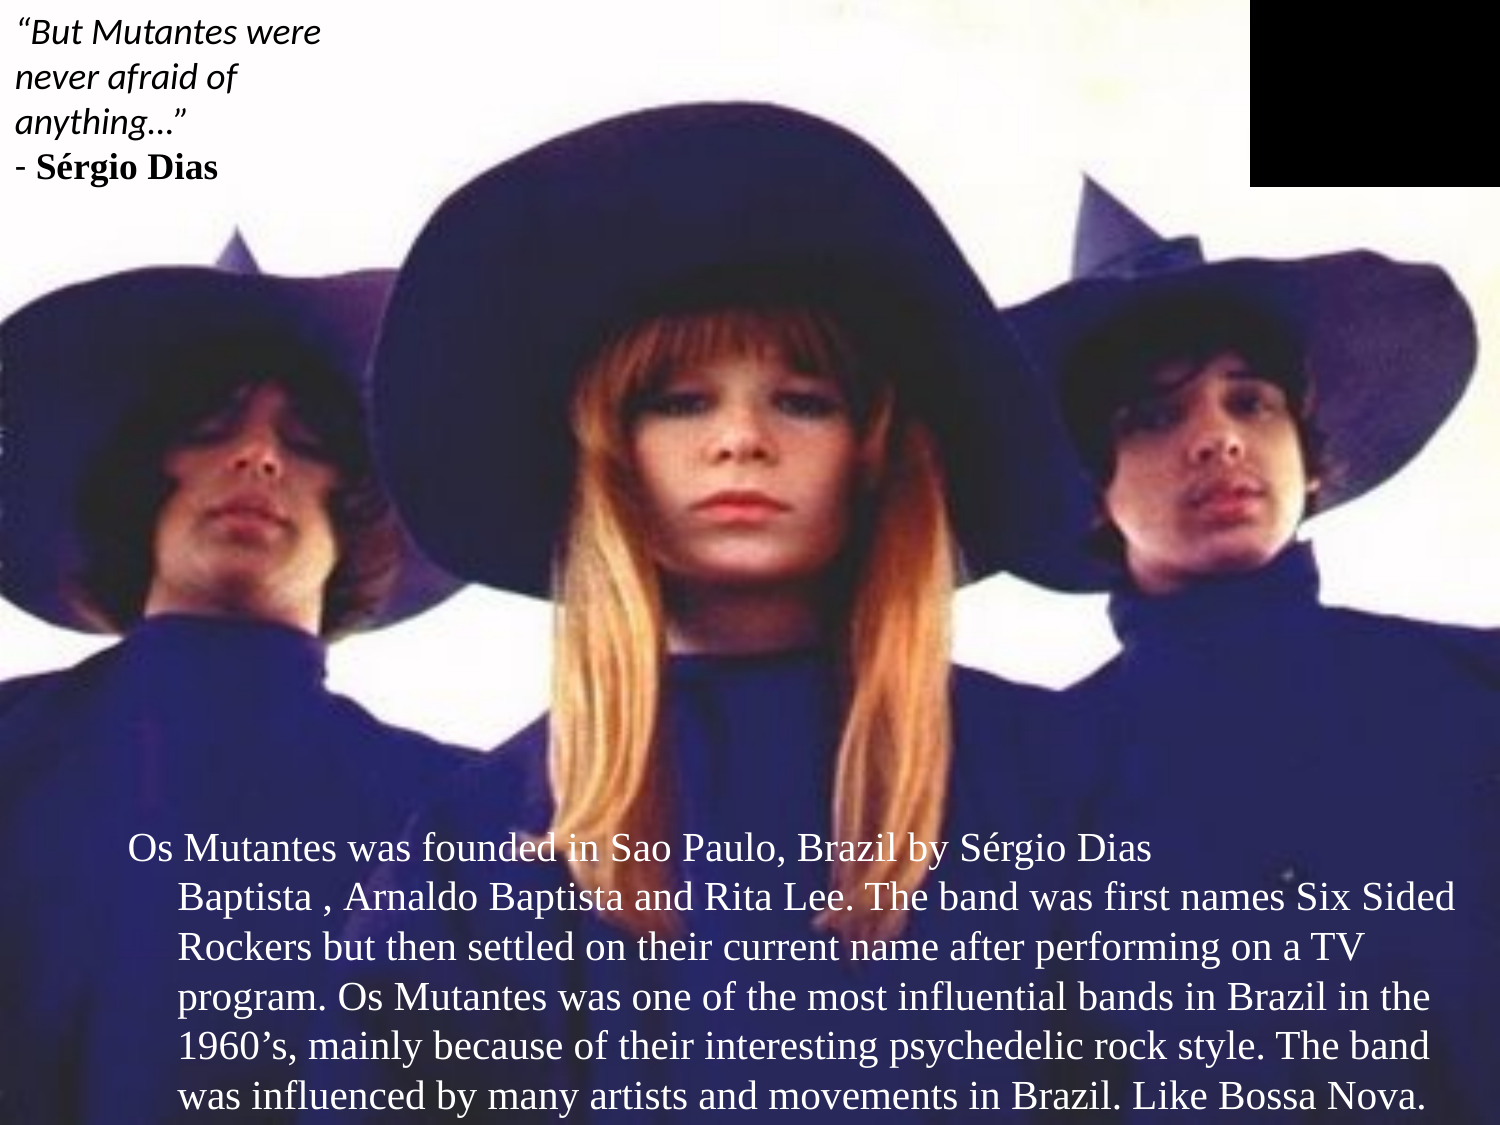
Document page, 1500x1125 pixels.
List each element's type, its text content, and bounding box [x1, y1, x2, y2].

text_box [1249, 0, 1500, 188]
text_box “But Mutantes were never afraid of anything…” - Sérgio Dias [0, 0, 350, 195]
list Os Mutantes was founded in Sao Paulo, Brazil by Sérgio Dias Baptista , Arnaldo Baptista and Rita Lee. The band was first names Six Sided Rockers but then settled on their current name after performing on a TV program. Os Mutantes was one of the most influential bands in Brazil in the 1960’s, mainly because of their interesting psychedelic rock style. The band was influenced by many artists and movements in Brazil. Like Bossa Nova. [112, 812, 1475, 1125]
picture [0, 0, 1500, 1125]
